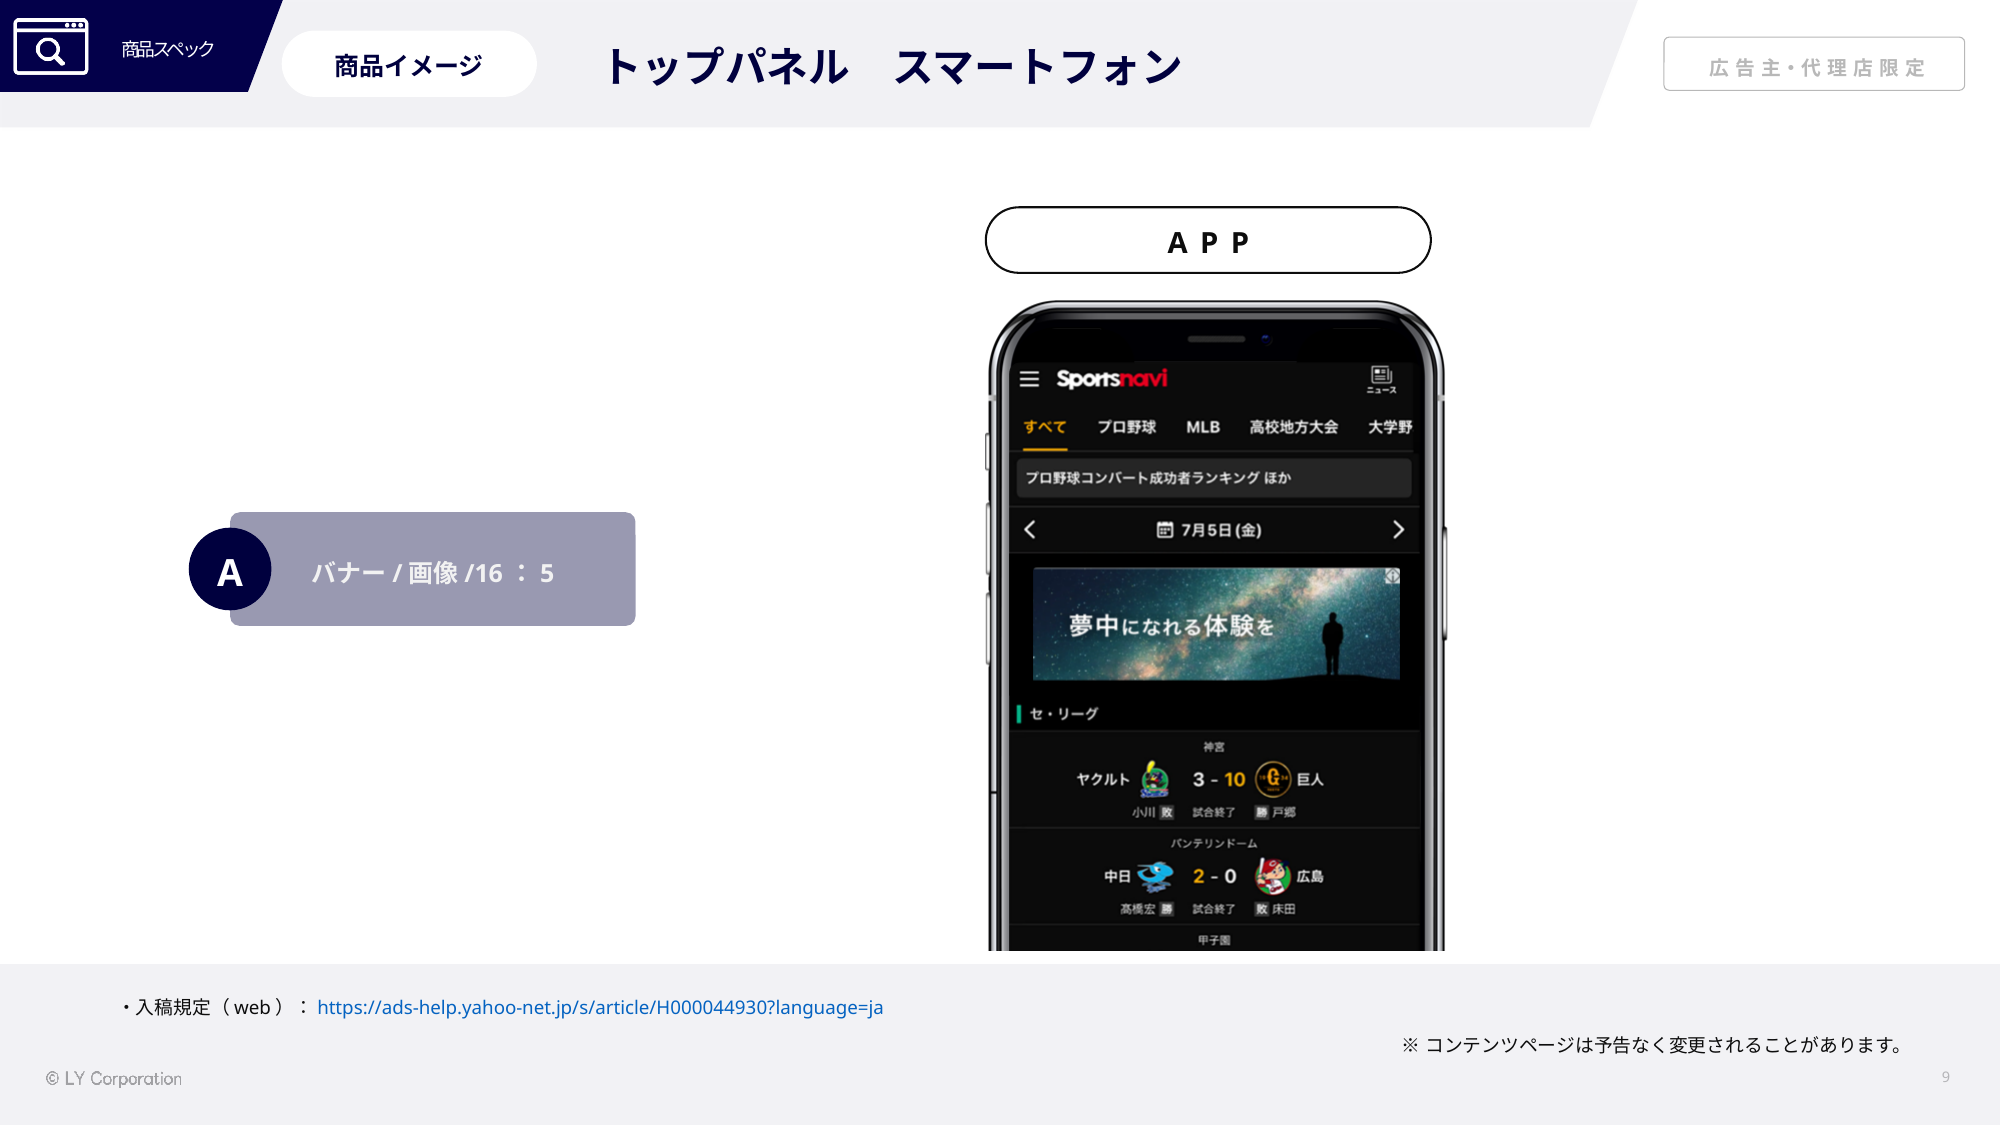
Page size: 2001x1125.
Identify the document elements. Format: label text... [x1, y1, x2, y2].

text_box APP [985, 207, 1431, 273]
text_box ・入稿規定（web）：https://ads-help.yahoo-net.jp/s/article/H000044930?language=ja [102, 982, 1577, 1029]
text_box A [187, 526, 273, 612]
text_box ※コンテンツページは予告なく変更されることがあります。 [1401, 1033, 1911, 1056]
picture [9, 5, 92, 87]
list 商品スペック [97, 13, 240, 81]
text_box バナー/画像/16：5 [229, 511, 637, 627]
picture [46, 1071, 181, 1088]
text_box 商品イメージ [280, 29, 538, 98]
list トップパネル スマートフォン [600, 41, 1242, 97]
picture [985, 300, 1448, 951]
